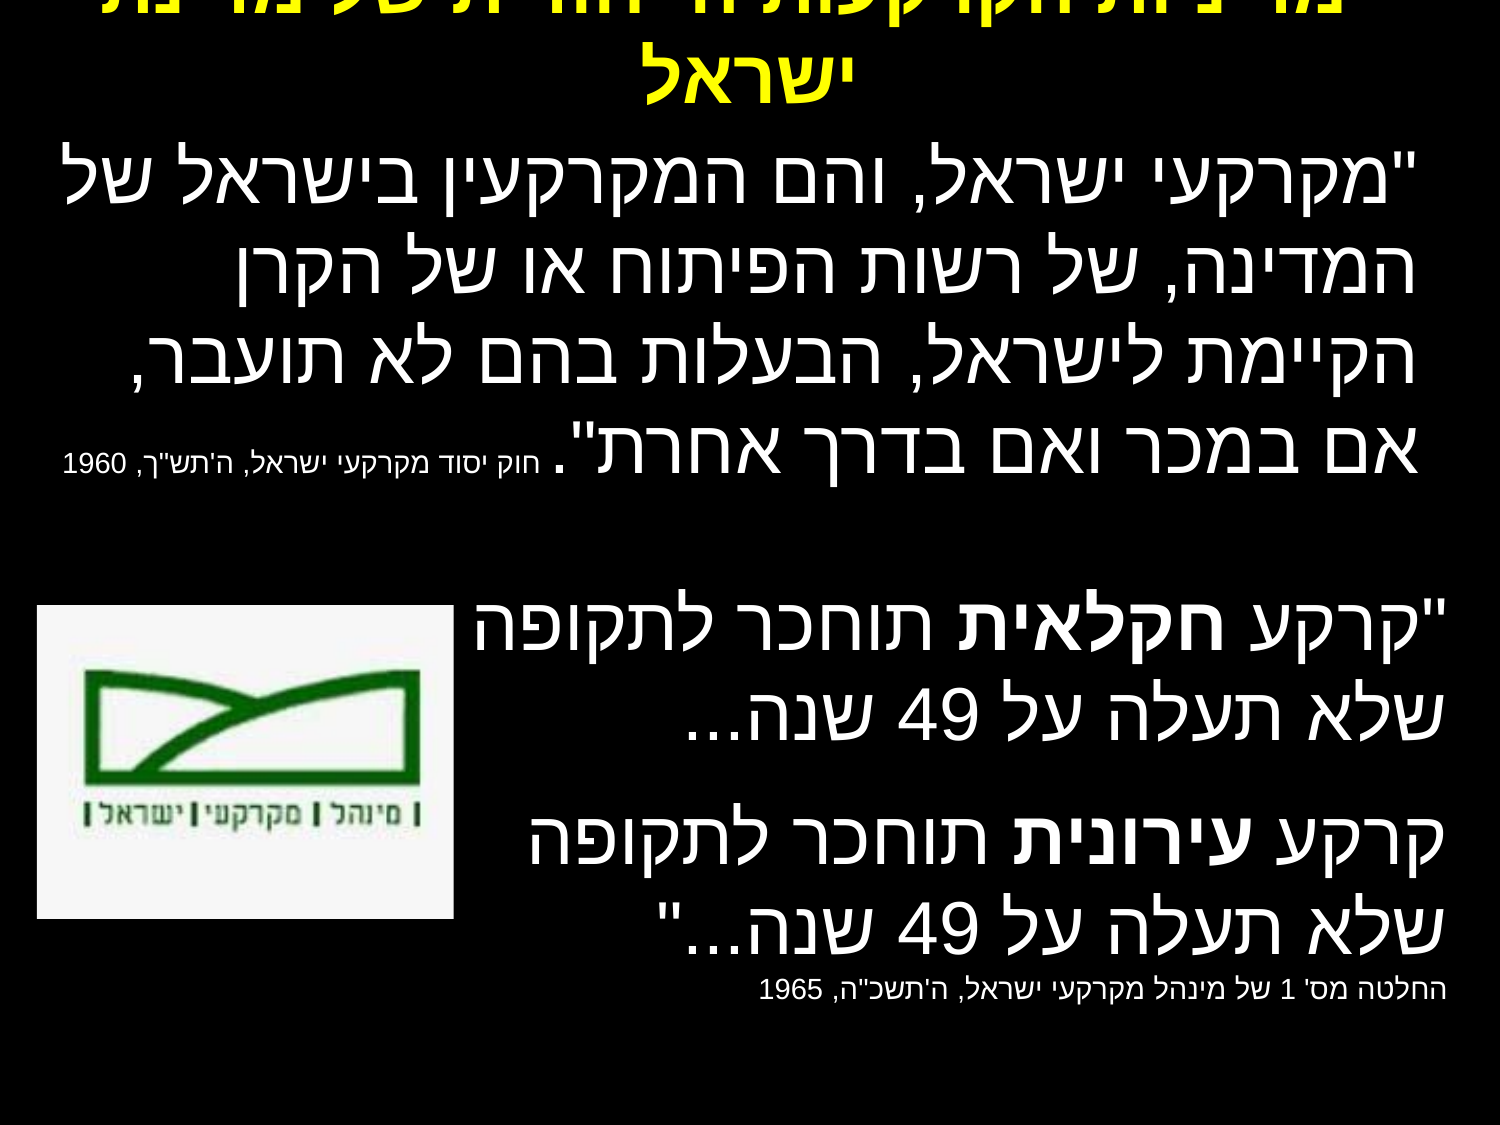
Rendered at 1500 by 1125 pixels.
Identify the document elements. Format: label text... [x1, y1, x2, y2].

text_box [36, 605, 454, 919]
title מדיניות הקרקעות הייחודית של מדינת ישראל [24, 25, 1476, 134]
text_box "מקרקעי ישראל, והם המקרקעין בישראל של המדינה, של רשות הפיתוח או של הקרן הקיימת לישראל, הבעלות בהם לא תועבר, אם במכר ואם בדרך אחרת". חוק יסוד מקרקעי ישראל, ה'תש"ך, 1960 [0, 160, 1436, 457]
text_box "קרקע חקלאית תוחכר לתקופה שלא תעלה על 49 שנה... קרקע עירונית תוחכר לתקופה שלא תעלה על 49 שנה..." החלטה מס' 1 של מינהל מקרקעי ישראל, ה'תשכ"ה, 1965 [36, 560, 1463, 1103]
